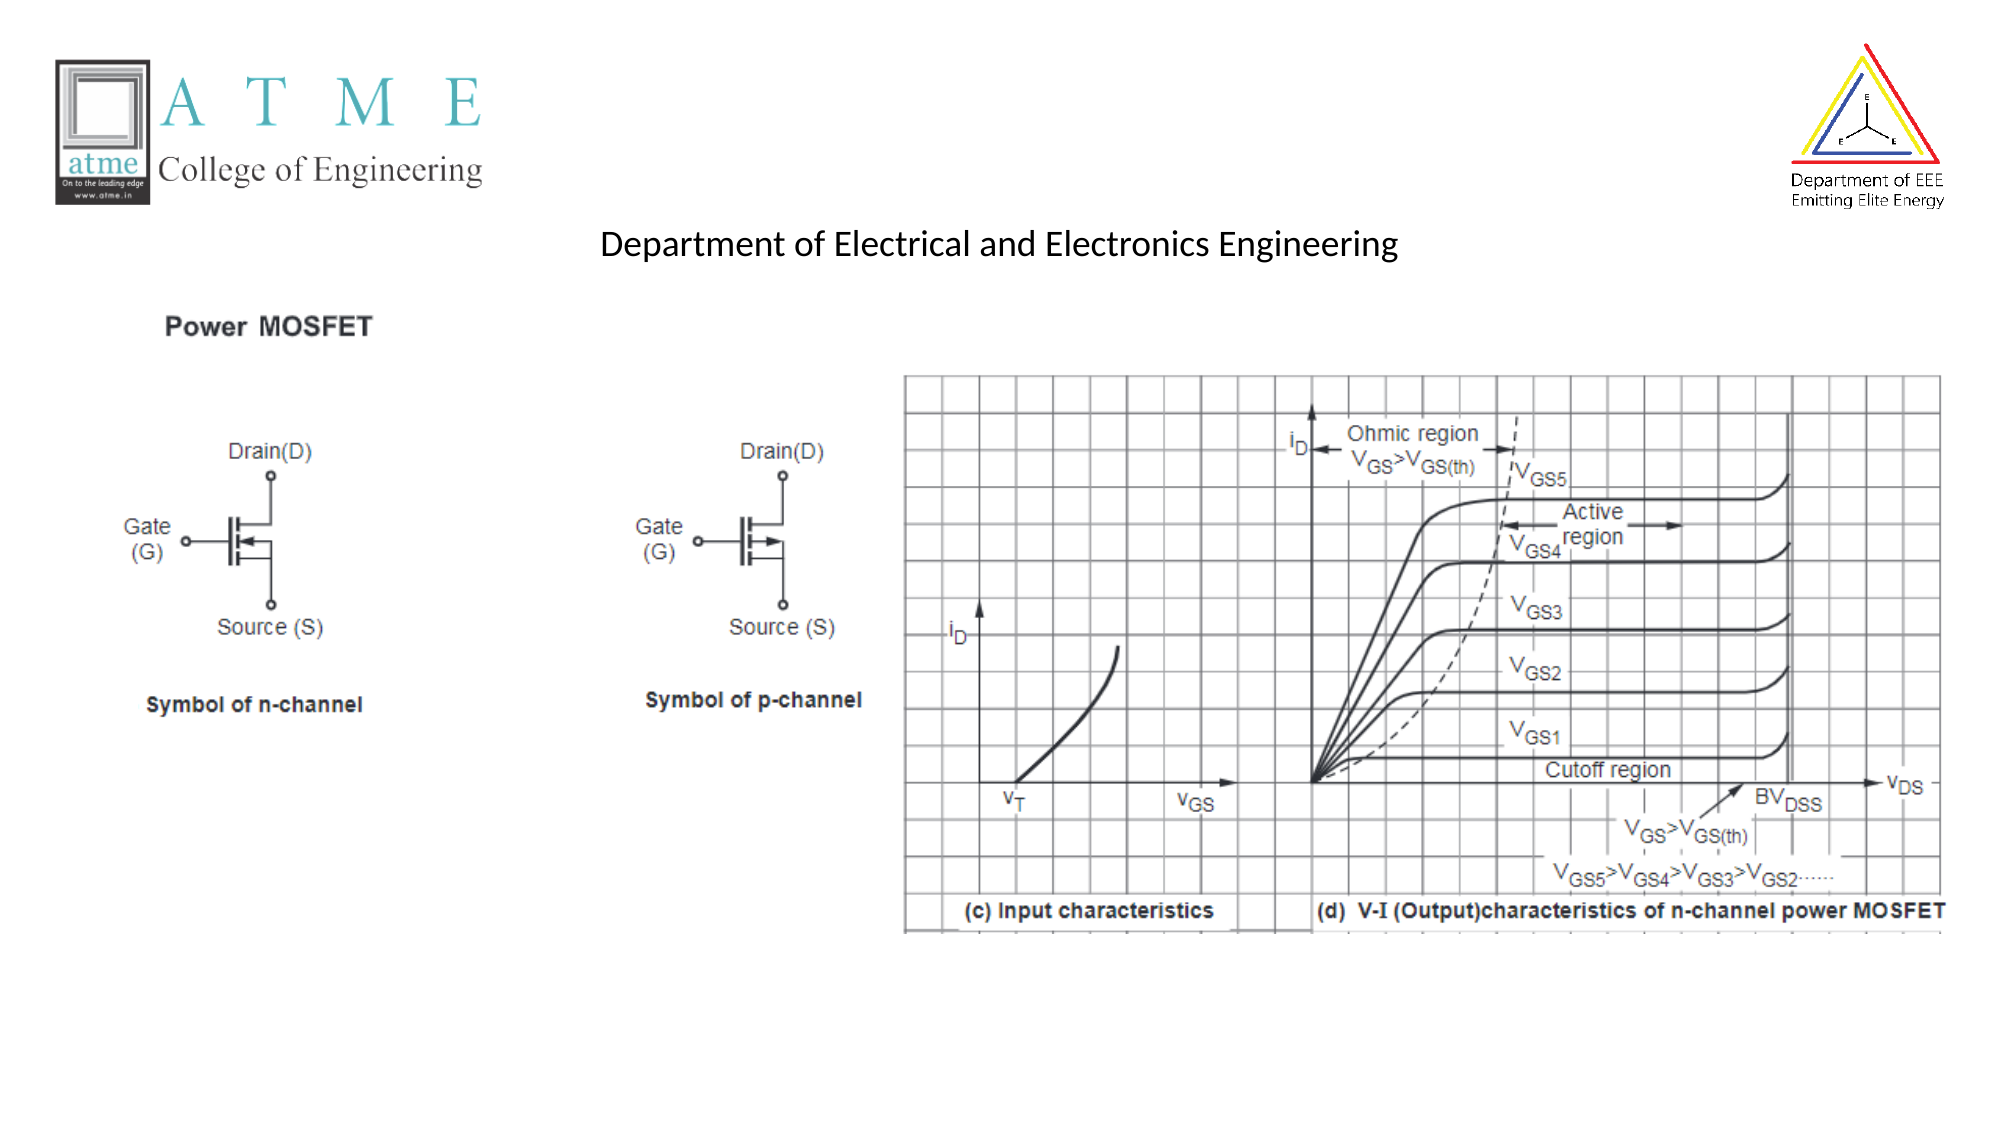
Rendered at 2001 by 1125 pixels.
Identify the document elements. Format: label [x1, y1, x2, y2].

picture [157, 298, 377, 349]
picture [138, 684, 395, 725]
picture [105, 404, 856, 649]
picture [645, 684, 874, 725]
picture [49, 51, 488, 212]
picture [1783, 37, 1948, 212]
picture [896, 363, 1949, 934]
